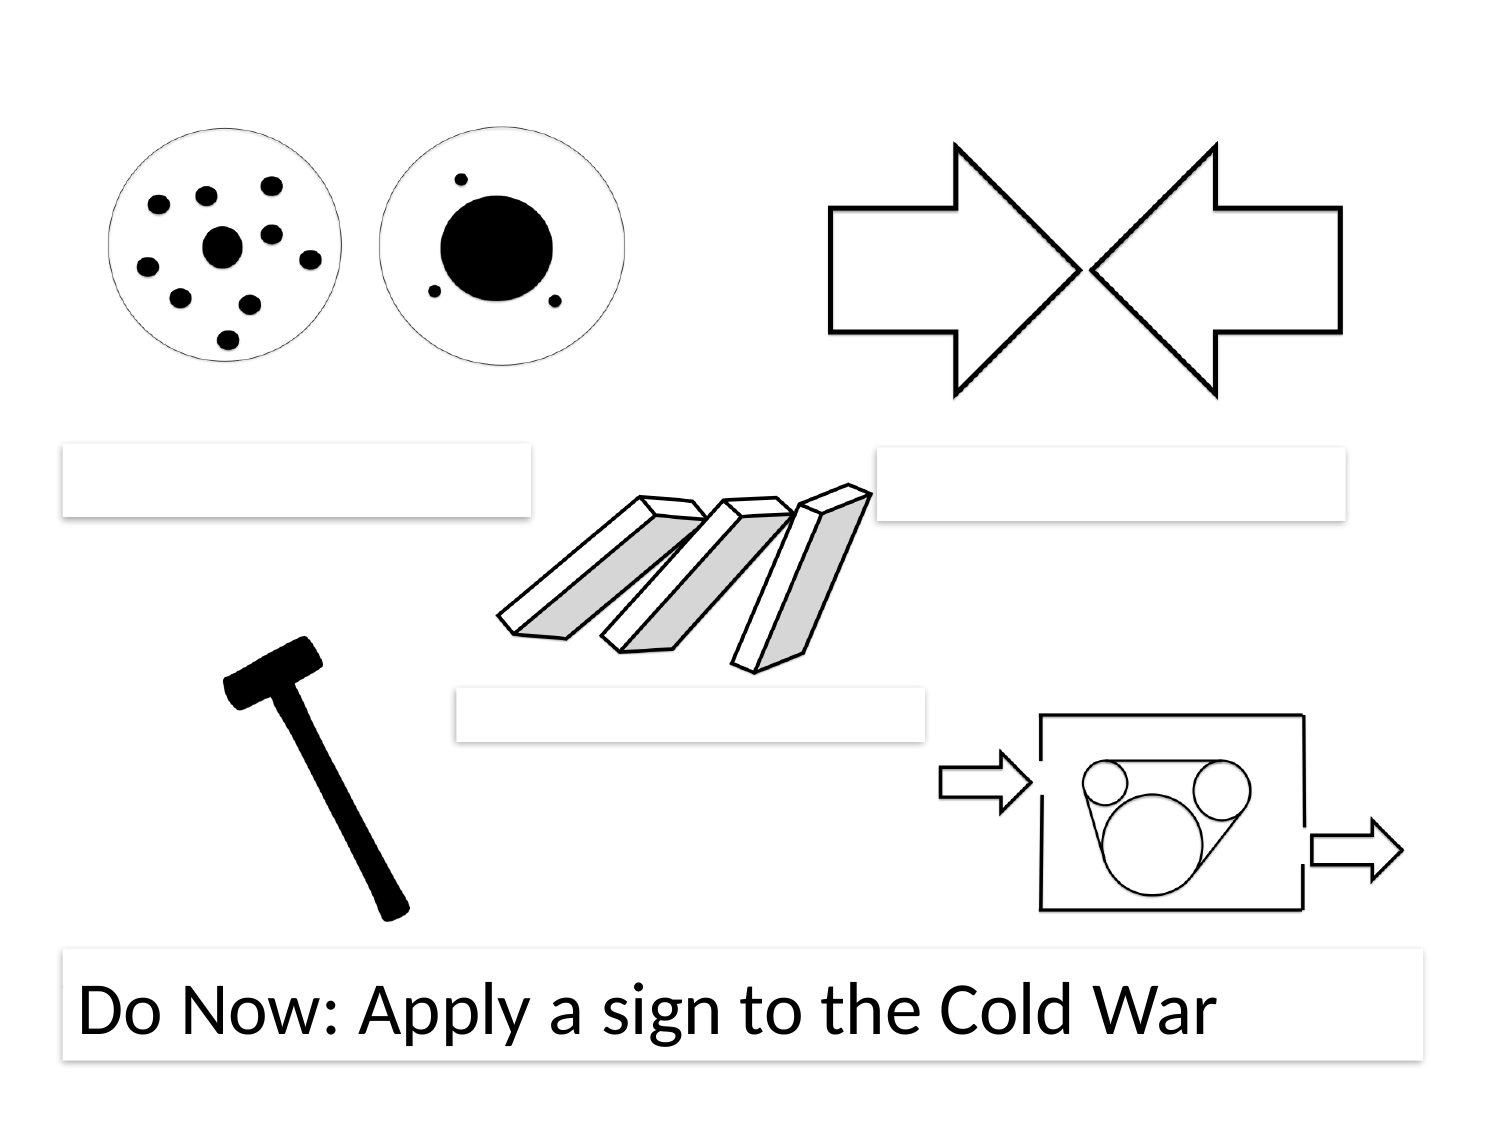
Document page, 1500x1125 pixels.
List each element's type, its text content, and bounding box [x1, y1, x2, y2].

picture [62, 61, 1473, 1055]
text_box Do Now: Apply a sign to the Cold War [62, 948, 874, 1061]
